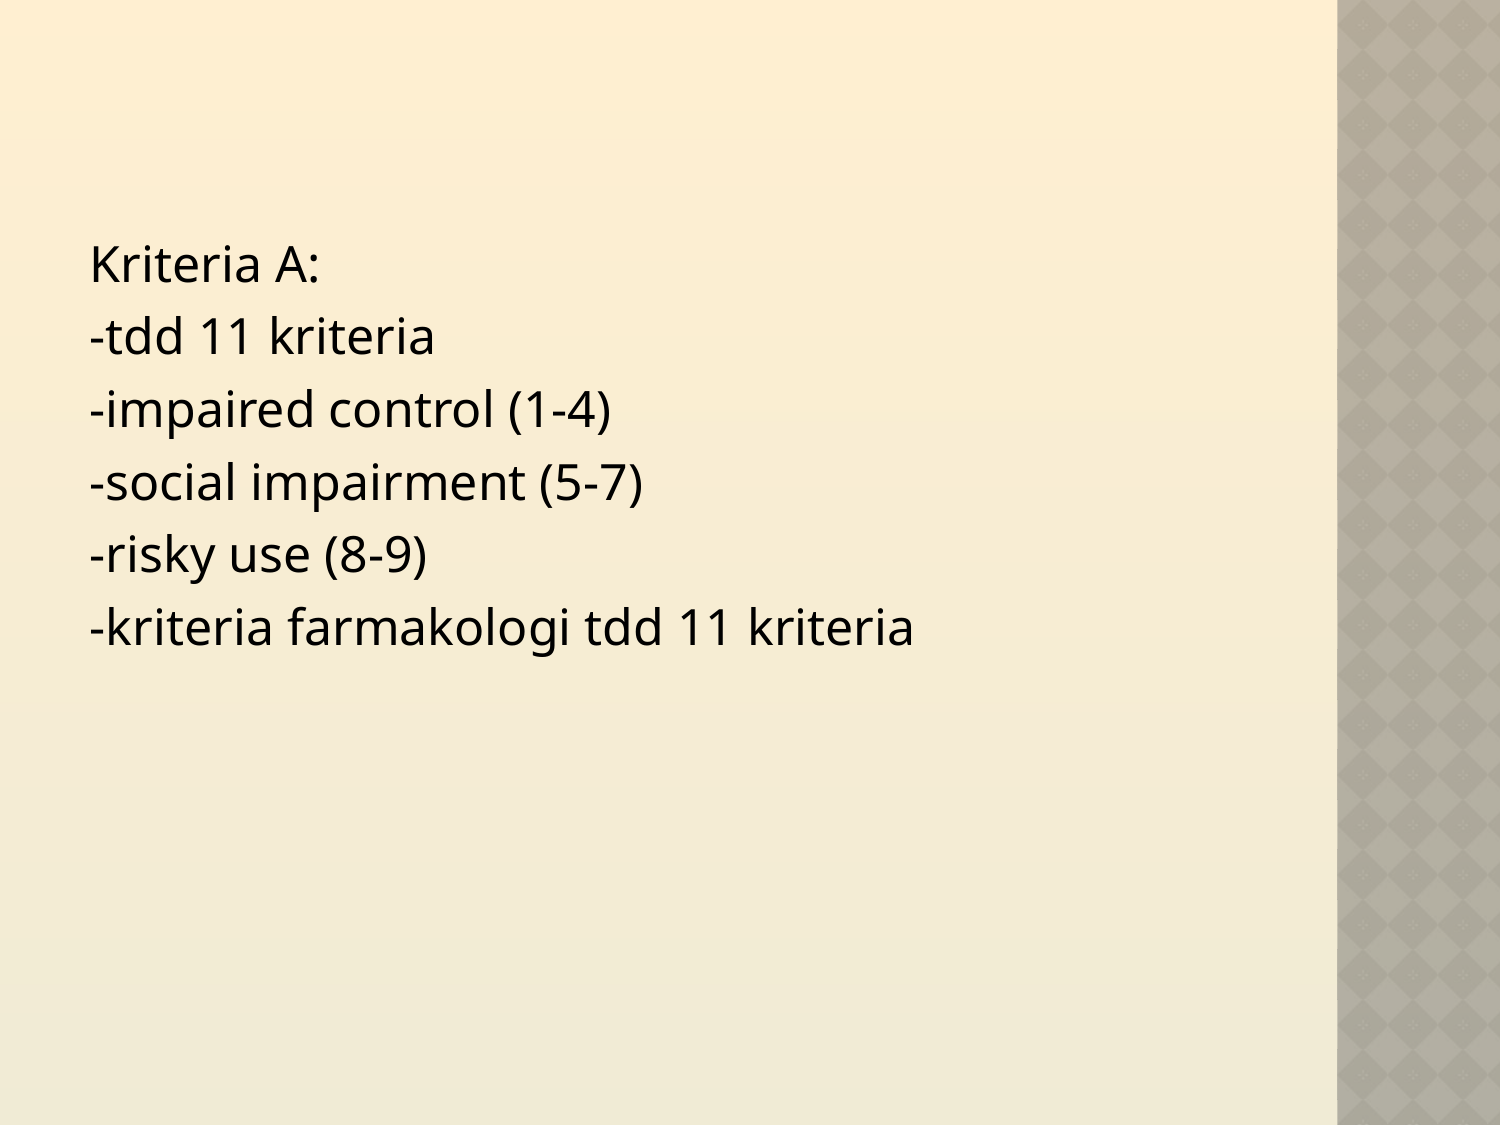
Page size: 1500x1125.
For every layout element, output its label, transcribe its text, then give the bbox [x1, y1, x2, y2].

list Kriteria A: -tdd 11 kriteria -impaired control (1-4) -social impairment (5-7) -risky use (8-9) -kriteria farmakologi tdd 11 kriteria [75, 224, 1263, 1059]
